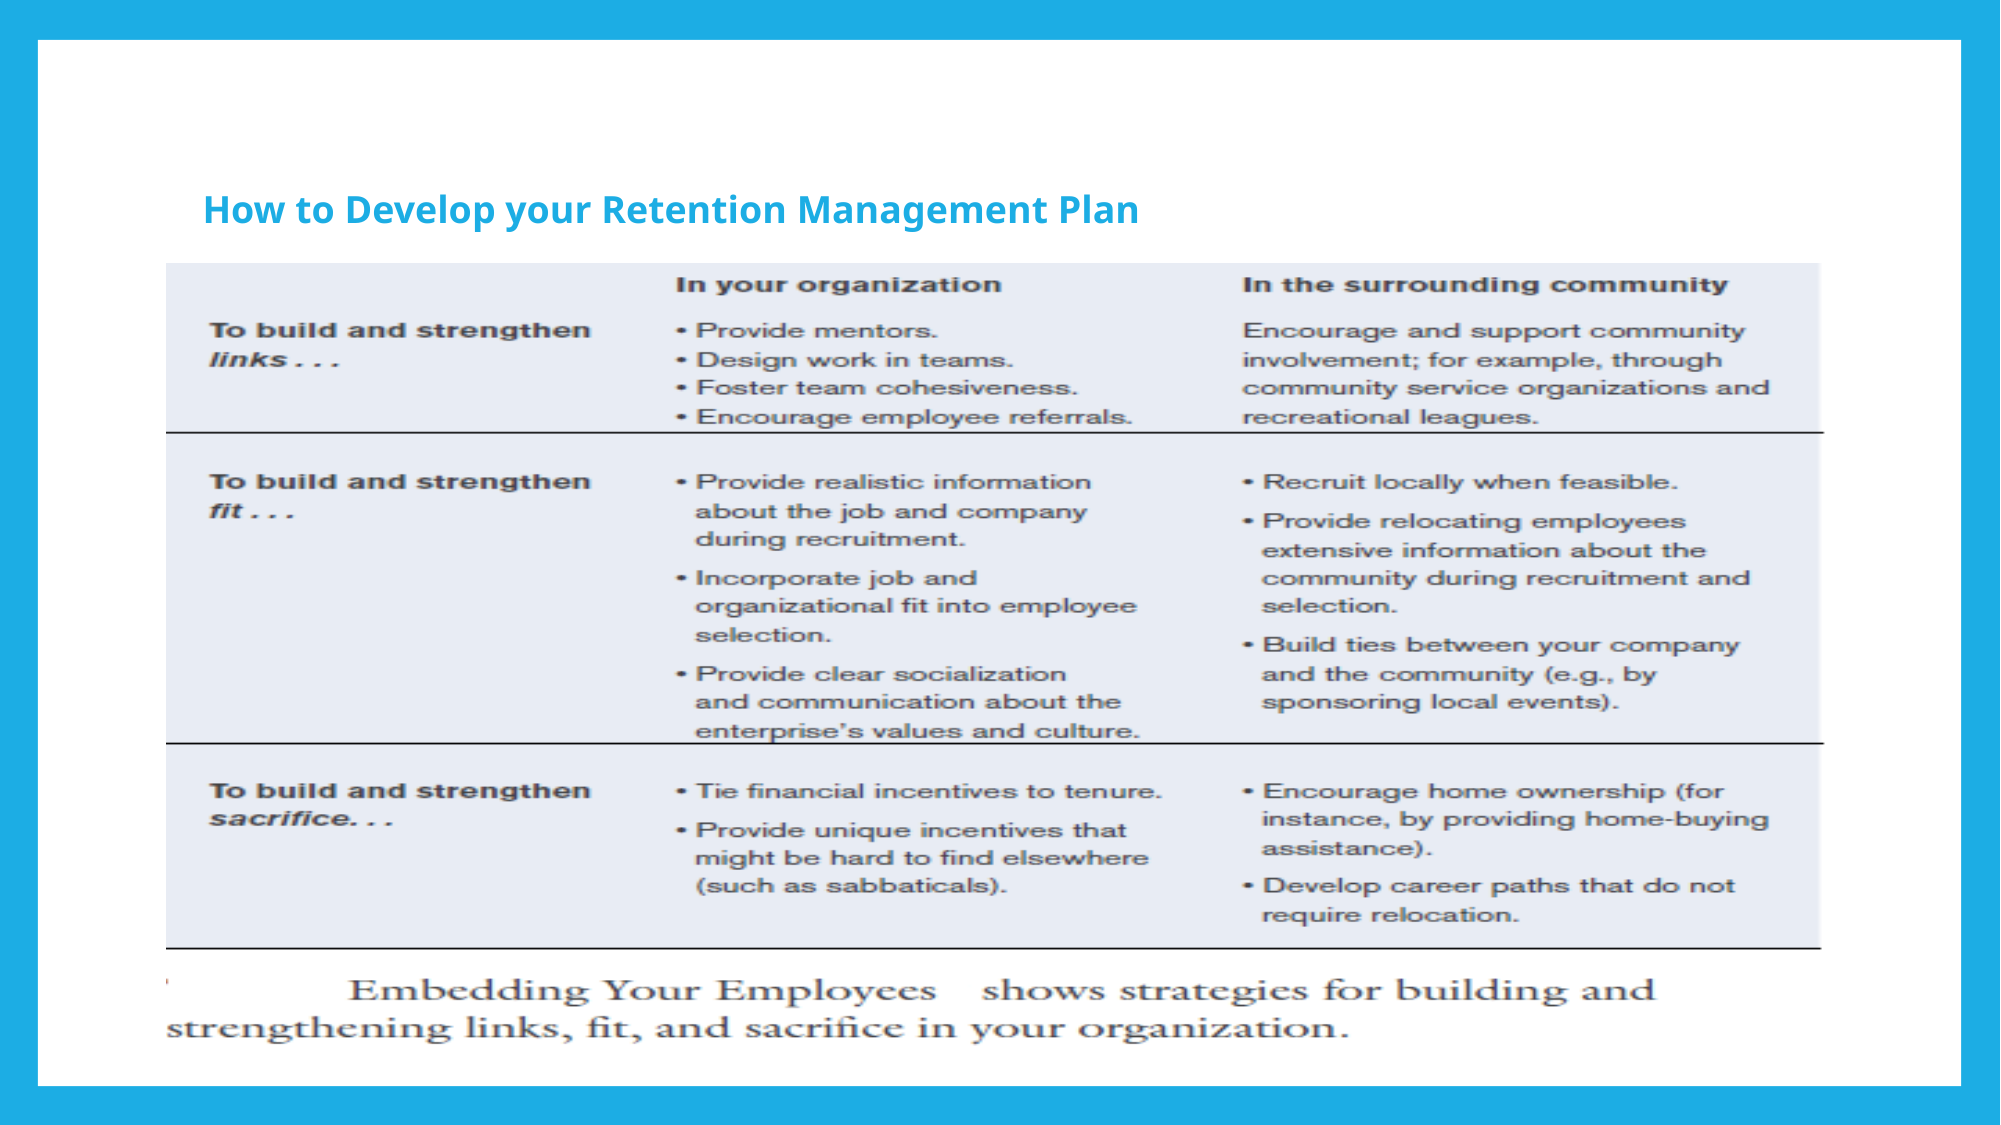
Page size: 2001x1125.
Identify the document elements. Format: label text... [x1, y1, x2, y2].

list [165, 262, 1833, 1062]
title How to Develop your Retention Management Plan [187, 99, 1808, 261]
